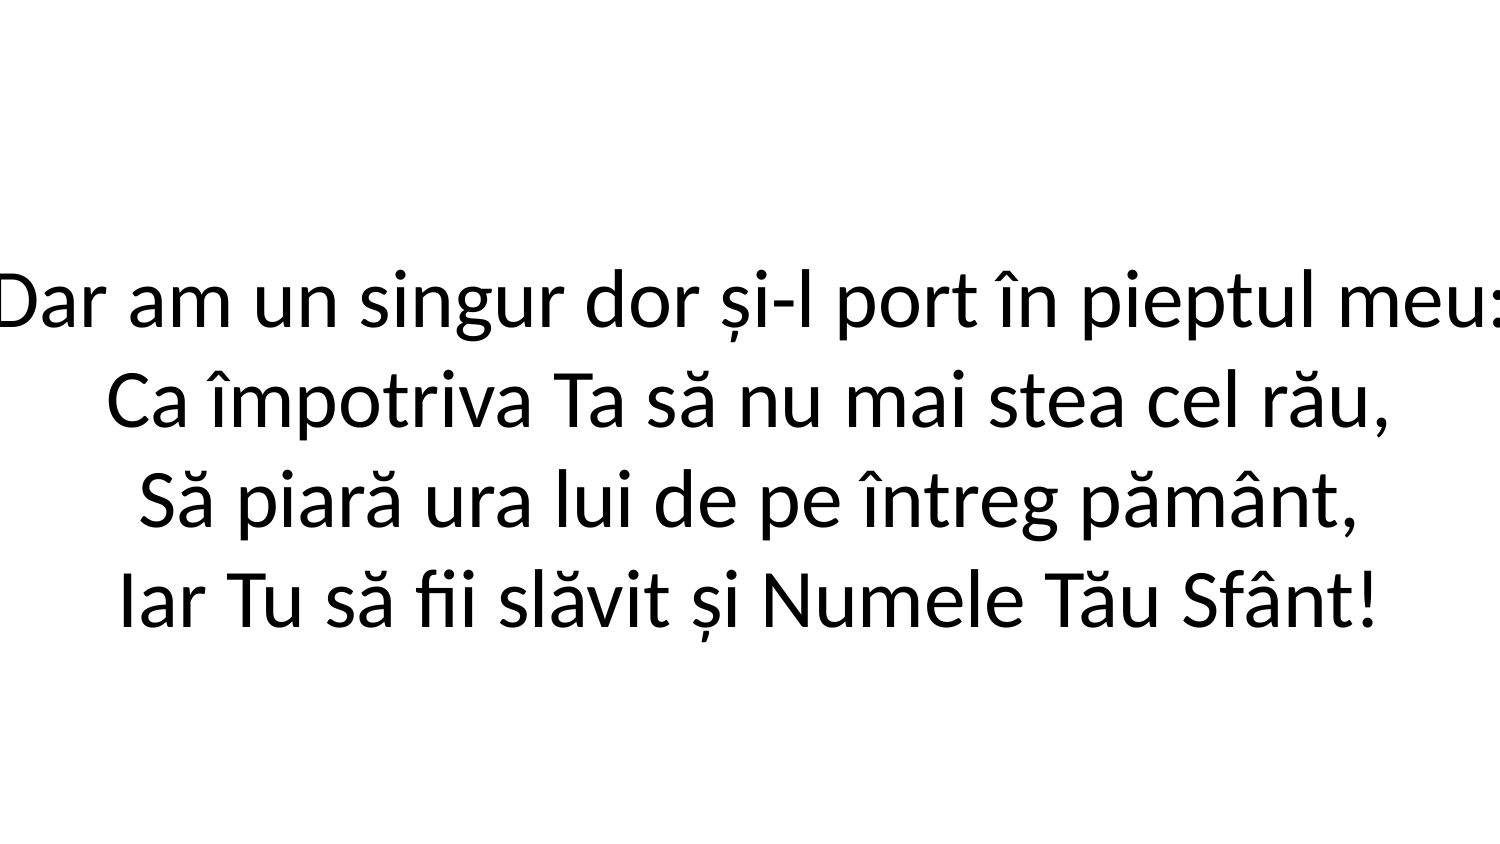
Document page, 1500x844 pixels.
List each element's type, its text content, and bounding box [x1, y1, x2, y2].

text_box Dar am un singur dor și-l port în pieptul meu: Ca împotriva Ta să nu mai stea cel rău, Să piară ura lui de pe întreg pământ, Iar Tu să fii slăvit și Numele Tău Sfânt! [0, 192, 1500, 652]
